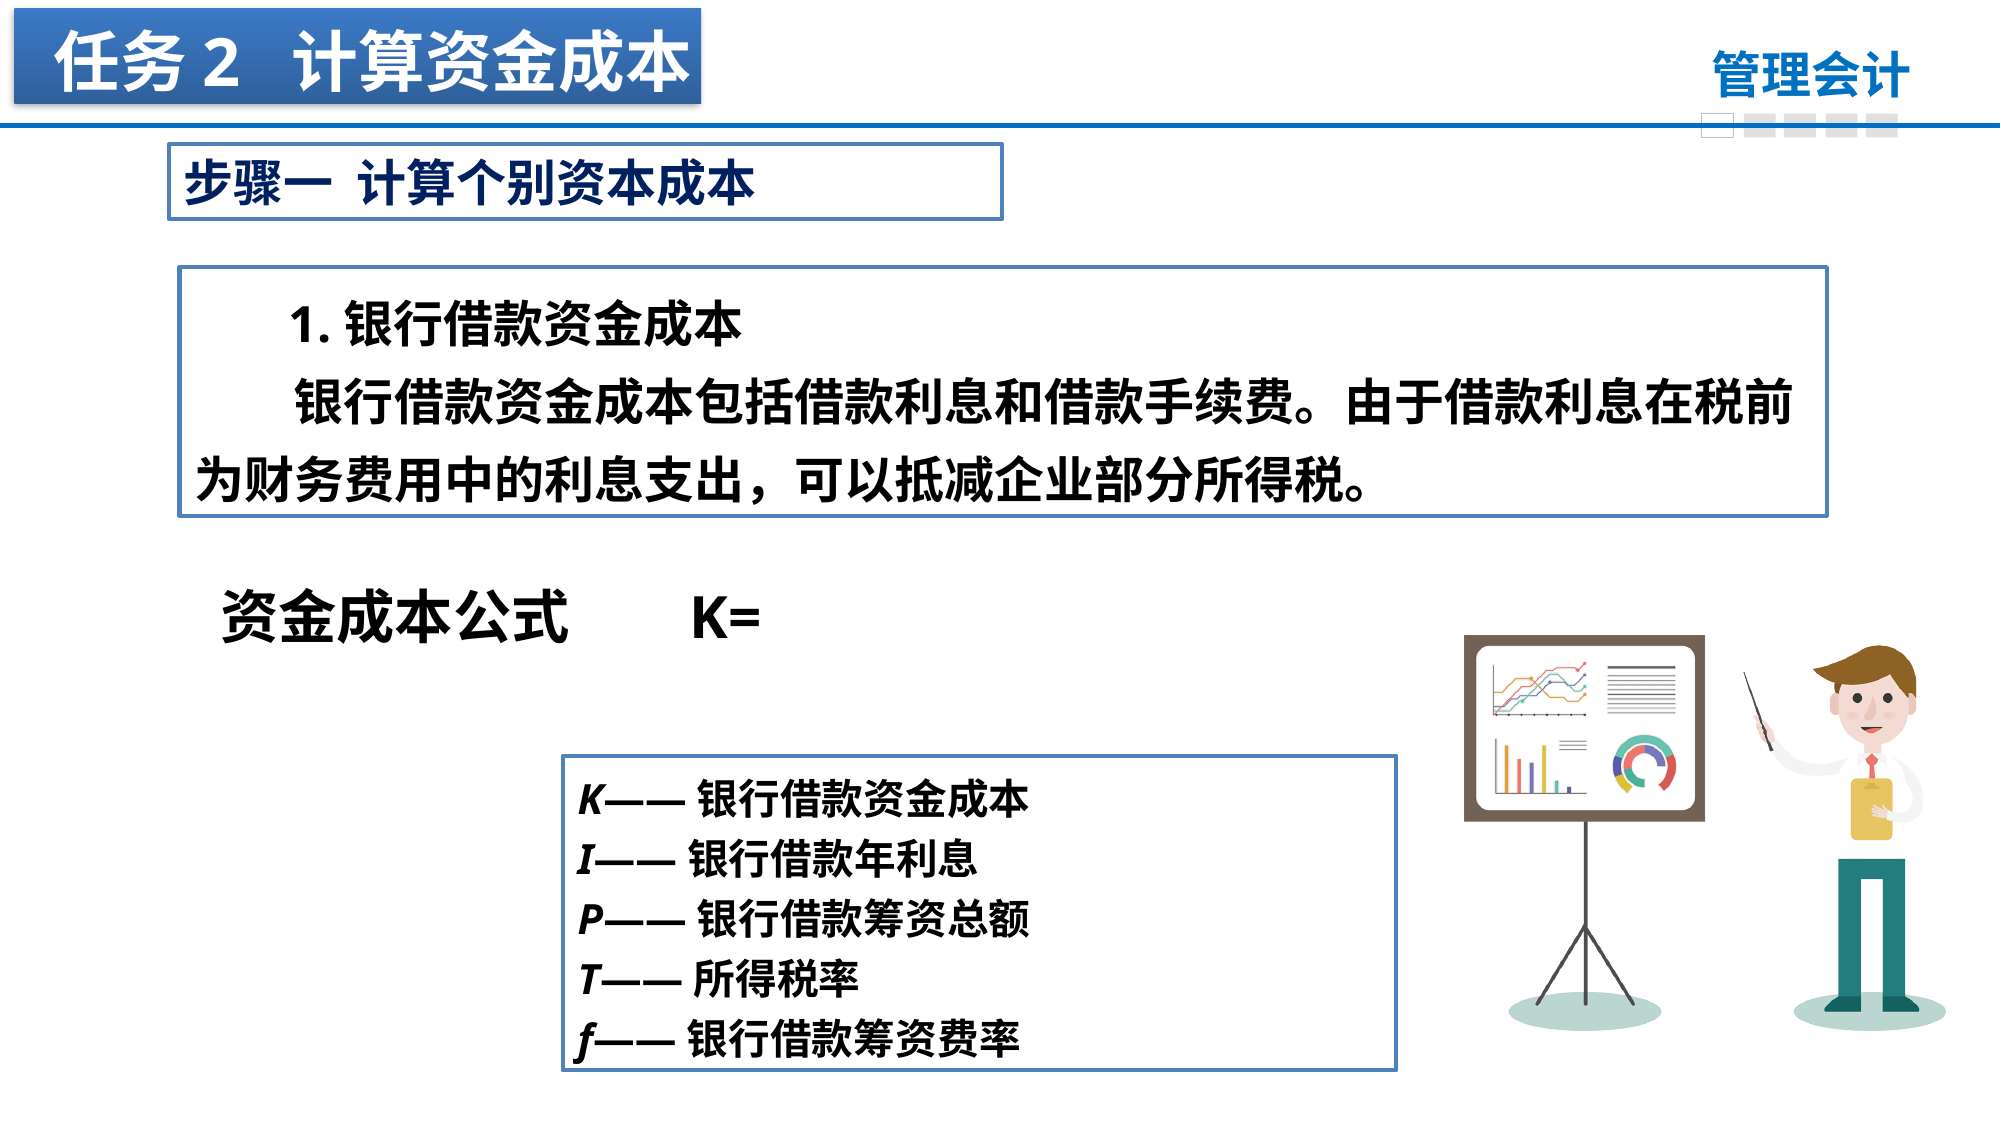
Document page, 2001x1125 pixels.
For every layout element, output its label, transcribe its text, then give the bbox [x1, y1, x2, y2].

text_box K——银行借款资金成本 I——银行借款年利息 P——银行借款筹资总额 T——所得税率 f——银行借款筹资费率 [561, 754, 1398, 1072]
picture [1463, 635, 1946, 1032]
text_box [583, 955, 1417, 1043]
text_box 步骤一 计算个别资本成本 [167, 142, 1004, 221]
text_box 1.银行借款资金成本 银行借款资金成本包括借款利息和借款手续费。由于借款利息在税前为财务费用中的利息支出，可以抵减企业部分所得税。 [177, 265, 1829, 518]
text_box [14, 7, 717, 109]
